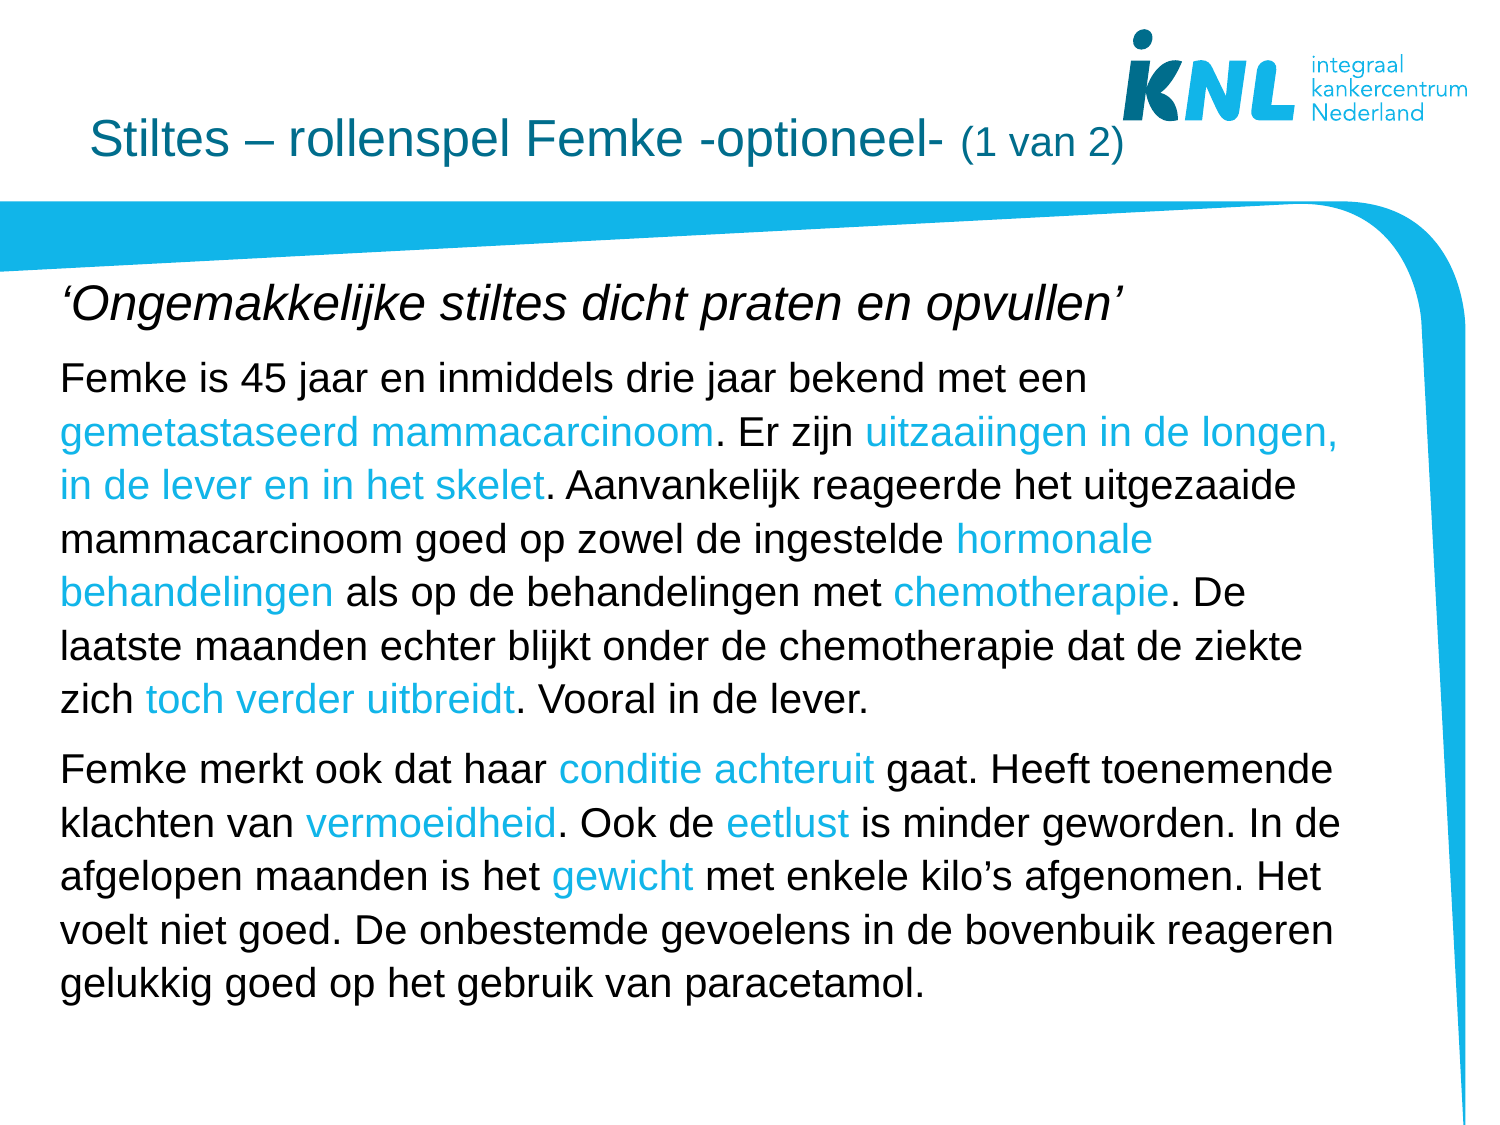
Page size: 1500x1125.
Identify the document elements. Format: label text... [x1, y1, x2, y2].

title Stiltes – rollenspel Femke -optioneel- (1 van 2) [77, 42, 1136, 168]
list ‘Ongemakkelijke stiltes dicht praten en opvullen’ Femke is 45 jaar en inmiddels drie jaar bekend met een gemetastaseerd mammacarcinoom. Er zijn uitzaaiingen in de longen, in de lever en in het skelet. Aanvankelijk reageerde het uitgezaaide mammacarcinoom goed op zowel de ingestelde hormonale behandelingen als op de behandelingen met chemotherapie. De laatste maanden echter blijkt onder de chemotherapie dat de ziekte zich toch verder uitbreidt. Vooral in de lever. Femke merkt ook dat haar conditie achteruit gaat. Heeft toenemende klachten van vermoeidheid. Ook de eetlust is minder geworden. In de afgelopen maanden is het gewicht met enkele kilo’s afgenomen. Het voelt niet goed. De onbestemde gevoelens in de bovenbuik reageren gelukkig goed op het gebruik van paracetamol. [47, 266, 1378, 999]
